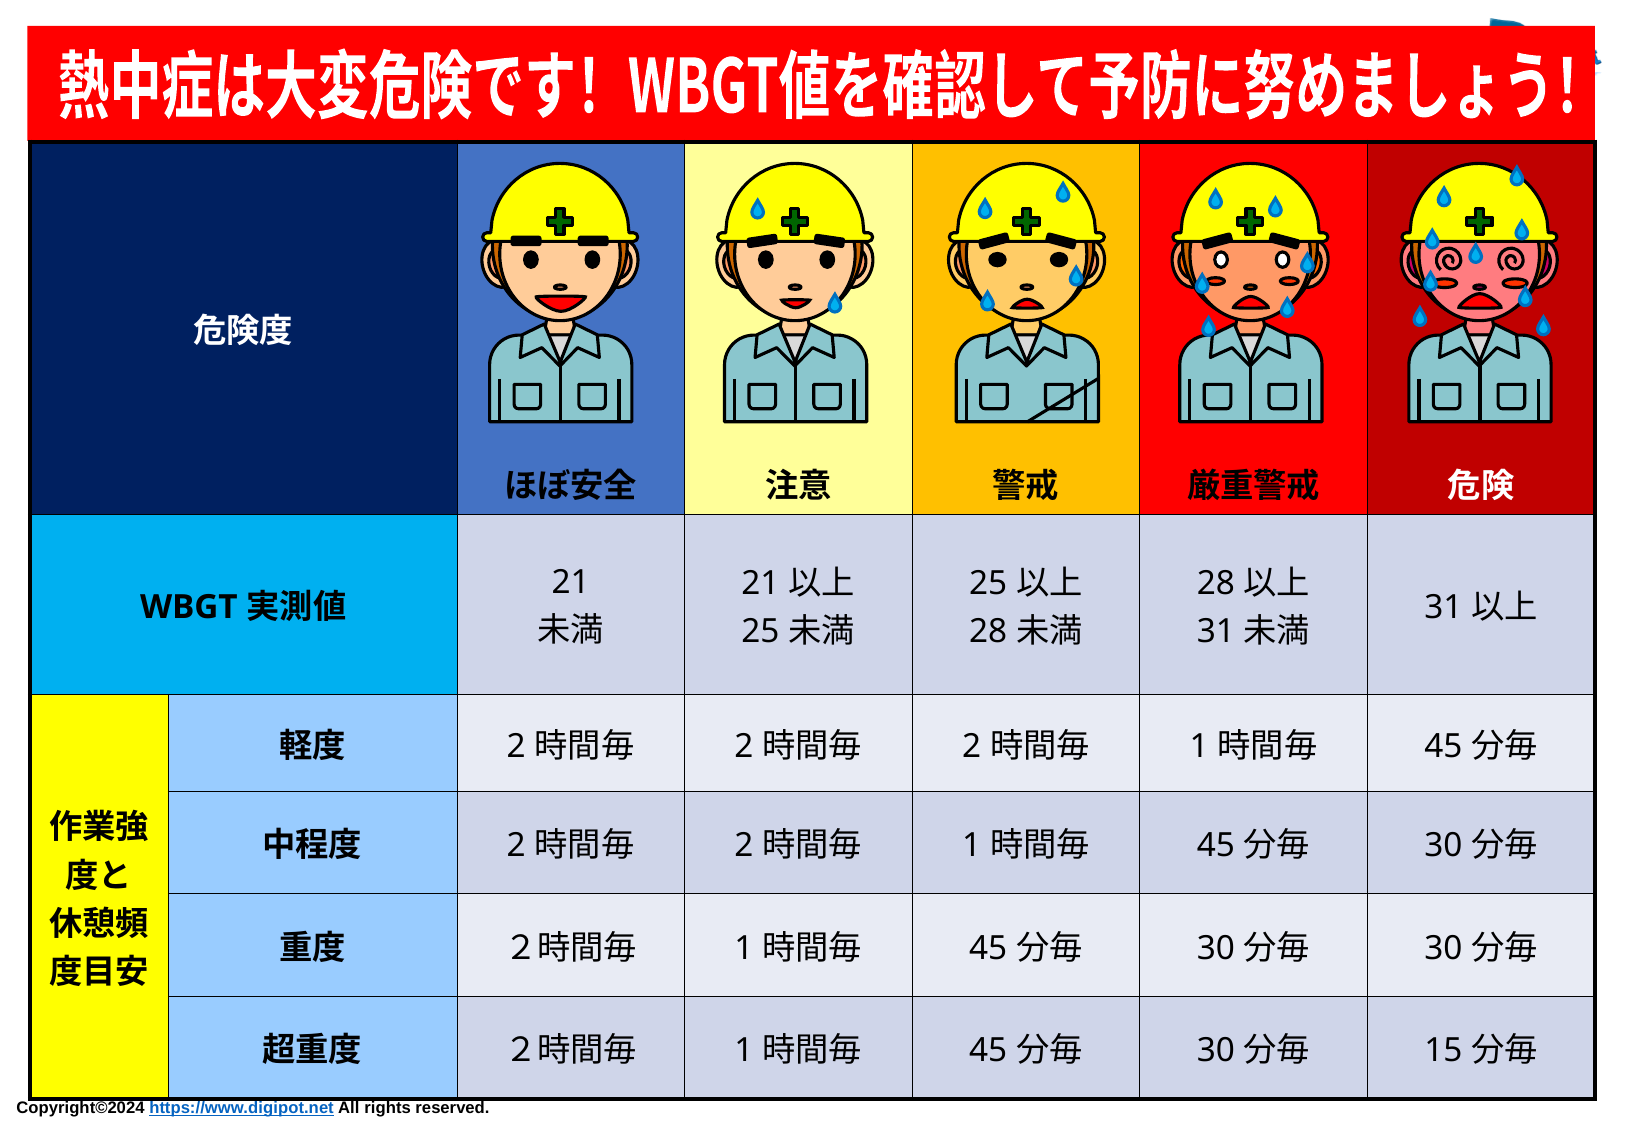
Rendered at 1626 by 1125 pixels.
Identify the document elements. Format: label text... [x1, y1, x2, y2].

table_cell 1時間毎 [913, 792, 1139, 893]
table_cell 45分毎 [1140, 792, 1367, 893]
table_cell 25以上 28未満 [913, 515, 1139, 694]
table_cell 2時間毎 [458, 792, 684, 893]
table_header 注意 [685, 144, 912, 514]
table_cell 作業強度と 休憩頻度目安 [32, 695, 168, 1097]
table_cell 15分毎 [1368, 997, 1593, 1097]
table_cell ２時間毎 [458, 997, 684, 1097]
table_cell 30分毎 [1368, 792, 1593, 893]
table_cell ２時間毎 [458, 894, 684, 996]
table_cell 30分毎 [1140, 997, 1367, 1097]
table_cell 30分毎 [1368, 894, 1593, 996]
table_cell 45分毎 [913, 894, 1139, 996]
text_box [1401, 163, 1557, 422]
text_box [948, 163, 1105, 422]
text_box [1172, 163, 1328, 422]
table_cell 超重度 [169, 997, 457, 1097]
table_cell 1時間毎 [685, 997, 912, 1097]
table_cell WBGT実測値 [32, 515, 457, 694]
table_cell 21 未満 [458, 515, 684, 694]
table_cell 中程度 [169, 792, 457, 893]
table_cell 45分毎 [1368, 695, 1593, 791]
picture [1485, 18, 1602, 82]
table_cell 21以上 25未満 [685, 515, 912, 694]
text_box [482, 163, 638, 422]
table_cell 軽度 [169, 695, 457, 791]
table_header 厳重警戒 [1140, 144, 1367, 514]
table_cell 45分毎 [913, 997, 1139, 1097]
table_cell 1時間毎 [1140, 695, 1367, 791]
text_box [717, 163, 873, 422]
table_cell 30分毎 [1140, 894, 1367, 996]
table_cell 2時間毎 [685, 792, 912, 893]
text_box [26, 25, 1596, 142]
table_header ほぼ安全 [458, 144, 684, 514]
table_header 危険 [1368, 144, 1593, 514]
table_cell 重度 [169, 894, 457, 996]
table_cell 2時間毎 [458, 695, 684, 791]
table_cell 2時間毎 [913, 695, 1139, 791]
table_header 警戒 [913, 144, 1139, 514]
table_cell 31以上 [1368, 515, 1593, 694]
table_header 危険度 [32, 144, 457, 514]
table_cell 1時間毎 [685, 894, 912, 996]
table_cell 2時間毎 [685, 695, 912, 791]
table_cell 28以上 31未満 [1140, 515, 1367, 694]
